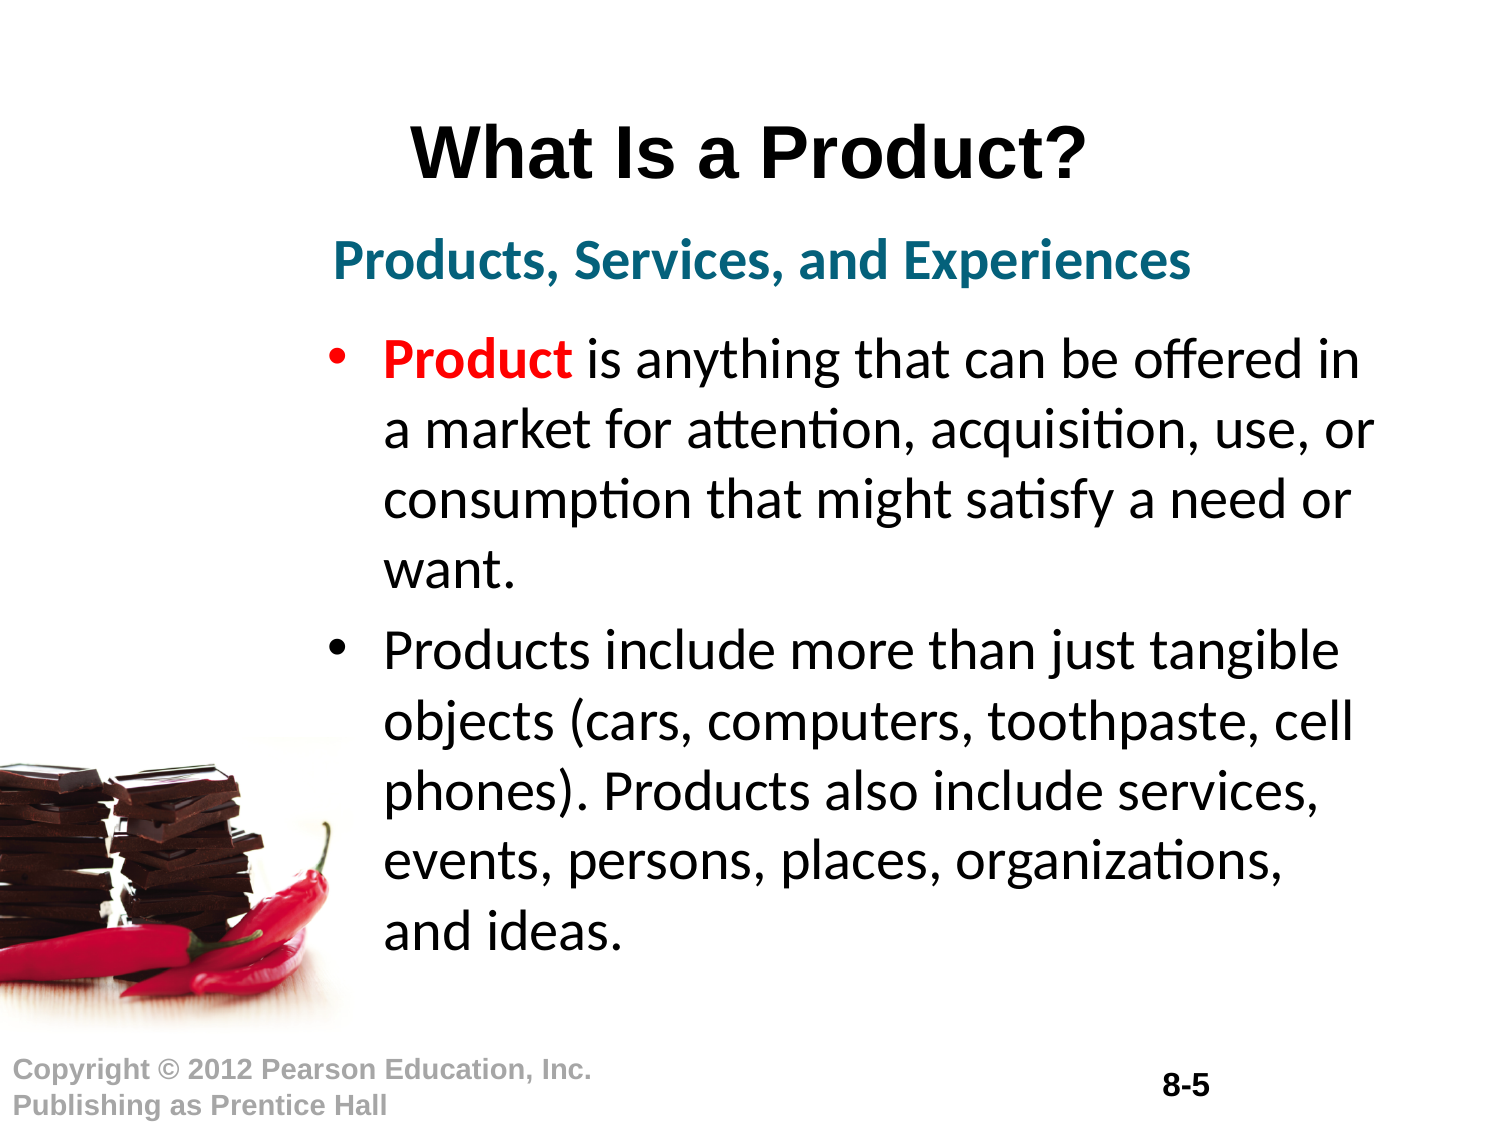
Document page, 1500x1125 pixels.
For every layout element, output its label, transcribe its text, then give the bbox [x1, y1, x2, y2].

list Products, Services, and Experiences [174, 224, 1351, 288]
picture [0, 737, 361, 1038]
list Product is anything that can be offered in a market for attention, acquisition, use, or consumption that might satisfy a need or want. Products include more than just tangible objects (cars, computers, toothpaste, cell phones). Products also include services, events, persons, places, organizations, and ideas. [312, 312, 1401, 888]
title What Is a Product? [112, 62, 1388, 251]
